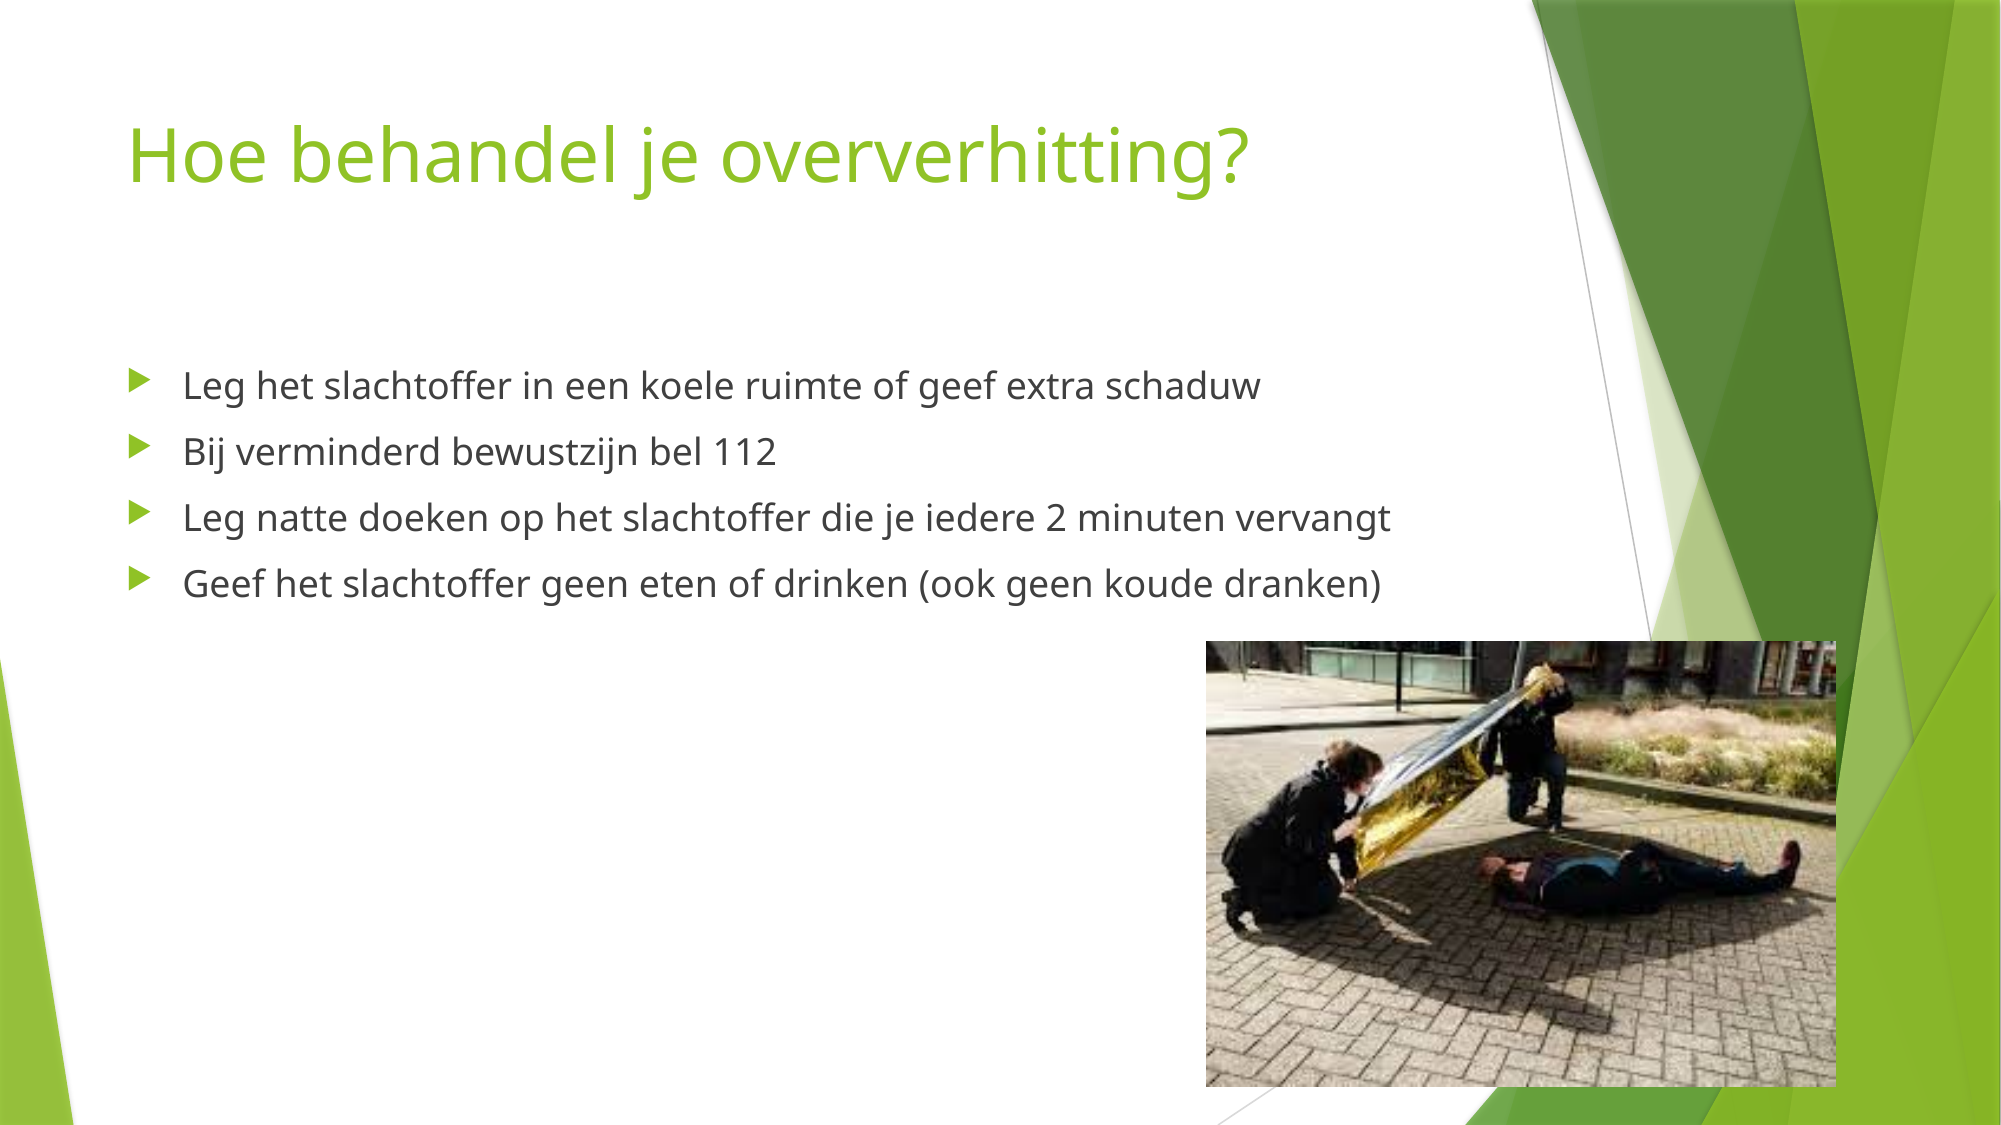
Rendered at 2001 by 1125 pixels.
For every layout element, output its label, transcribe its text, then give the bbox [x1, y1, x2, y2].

title Hoe behandel je oververhitting? [111, 99, 1522, 317]
list Leg het slachtoffer in een koele ruimte of geef extra schaduw Bij verminderd bewustzijn bel 112 Leg natte doeken op het slachtoffer die je iedere 2 minuten vervangt Geef het slachtoffer geen eten of drinken (ook geen koude dranken) [111, 354, 1522, 992]
picture [1206, 640, 1837, 1087]
